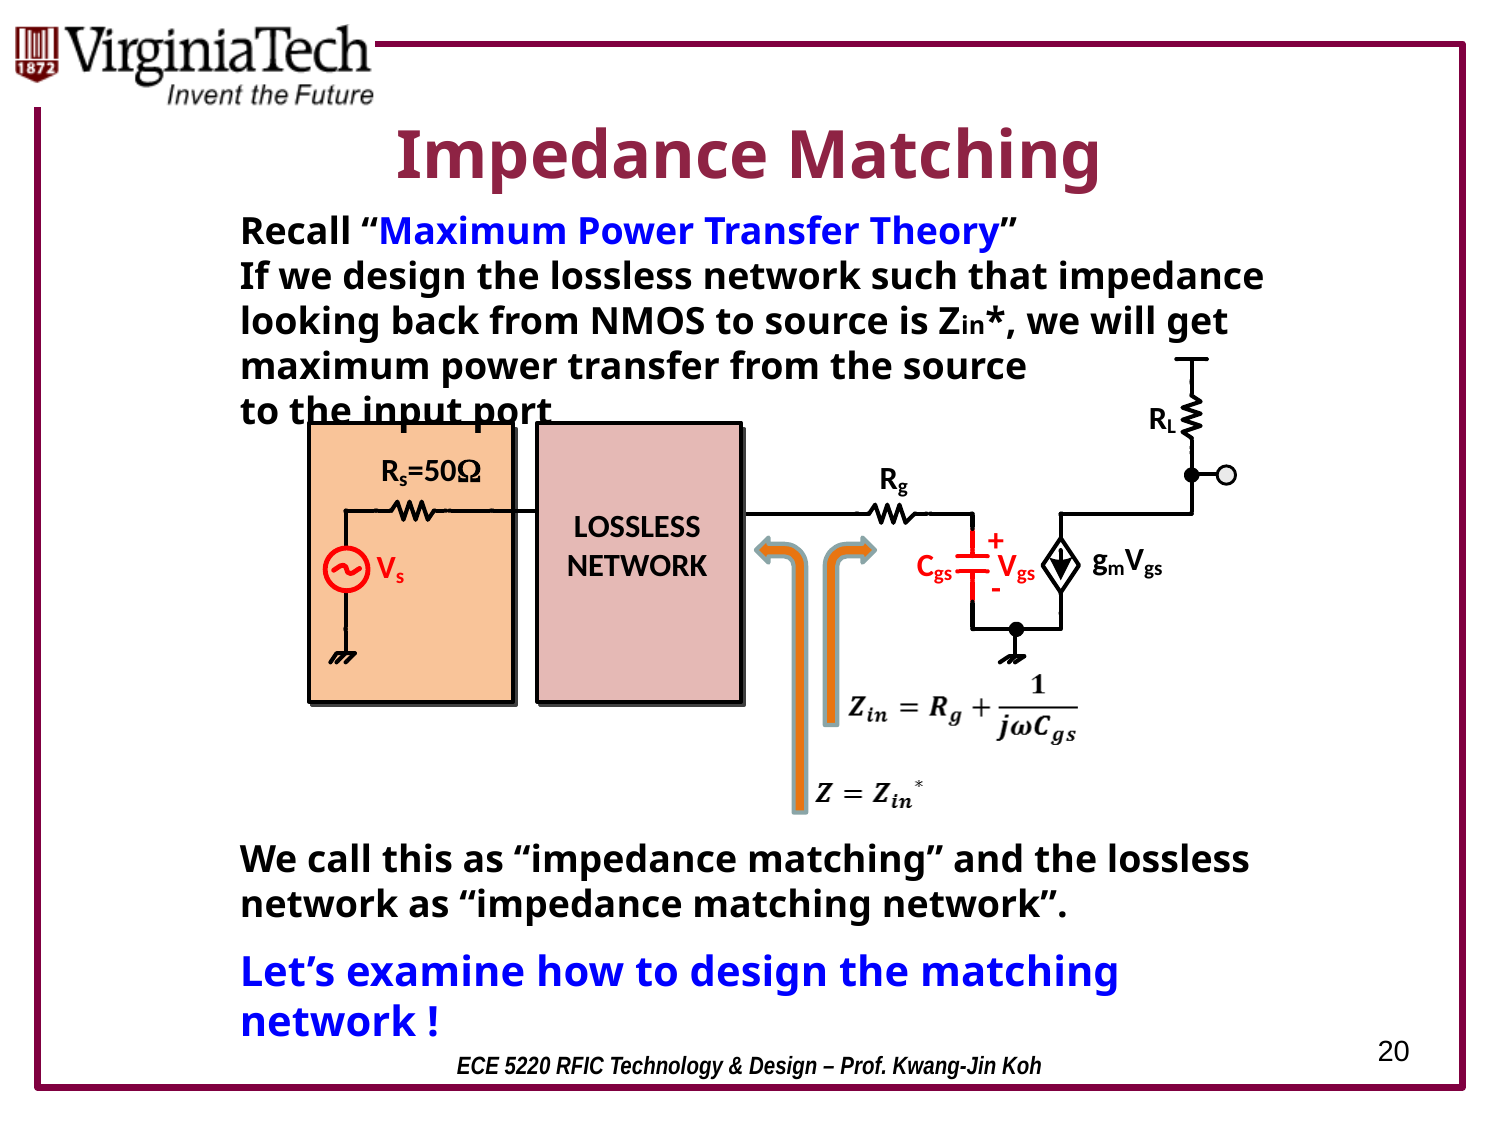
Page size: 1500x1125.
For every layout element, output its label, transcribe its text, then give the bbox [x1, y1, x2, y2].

text_box Recall “Maximum Power Transfer Theory” If we design the lossless network such that impedance looking back from NMOS to source is Zin*, we will get maximum power transfer from the source to the input port [224, 199, 1338, 440]
text_box [800, 799, 941, 817]
slide_number 20 [1074, 1024, 1425, 1103]
text_box We call this as “impedance matching” and the lossless network as “impedance matching network”. [224, 828, 1338, 933]
title Impedance Matching [75, 104, 1425, 213]
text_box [299, 349, 1320, 790]
text_box Let’s examine how to design the matching network ! [225, 937, 1150, 1053]
text_box [791, 799, 800, 815]
picture [15, 24, 375, 107]
